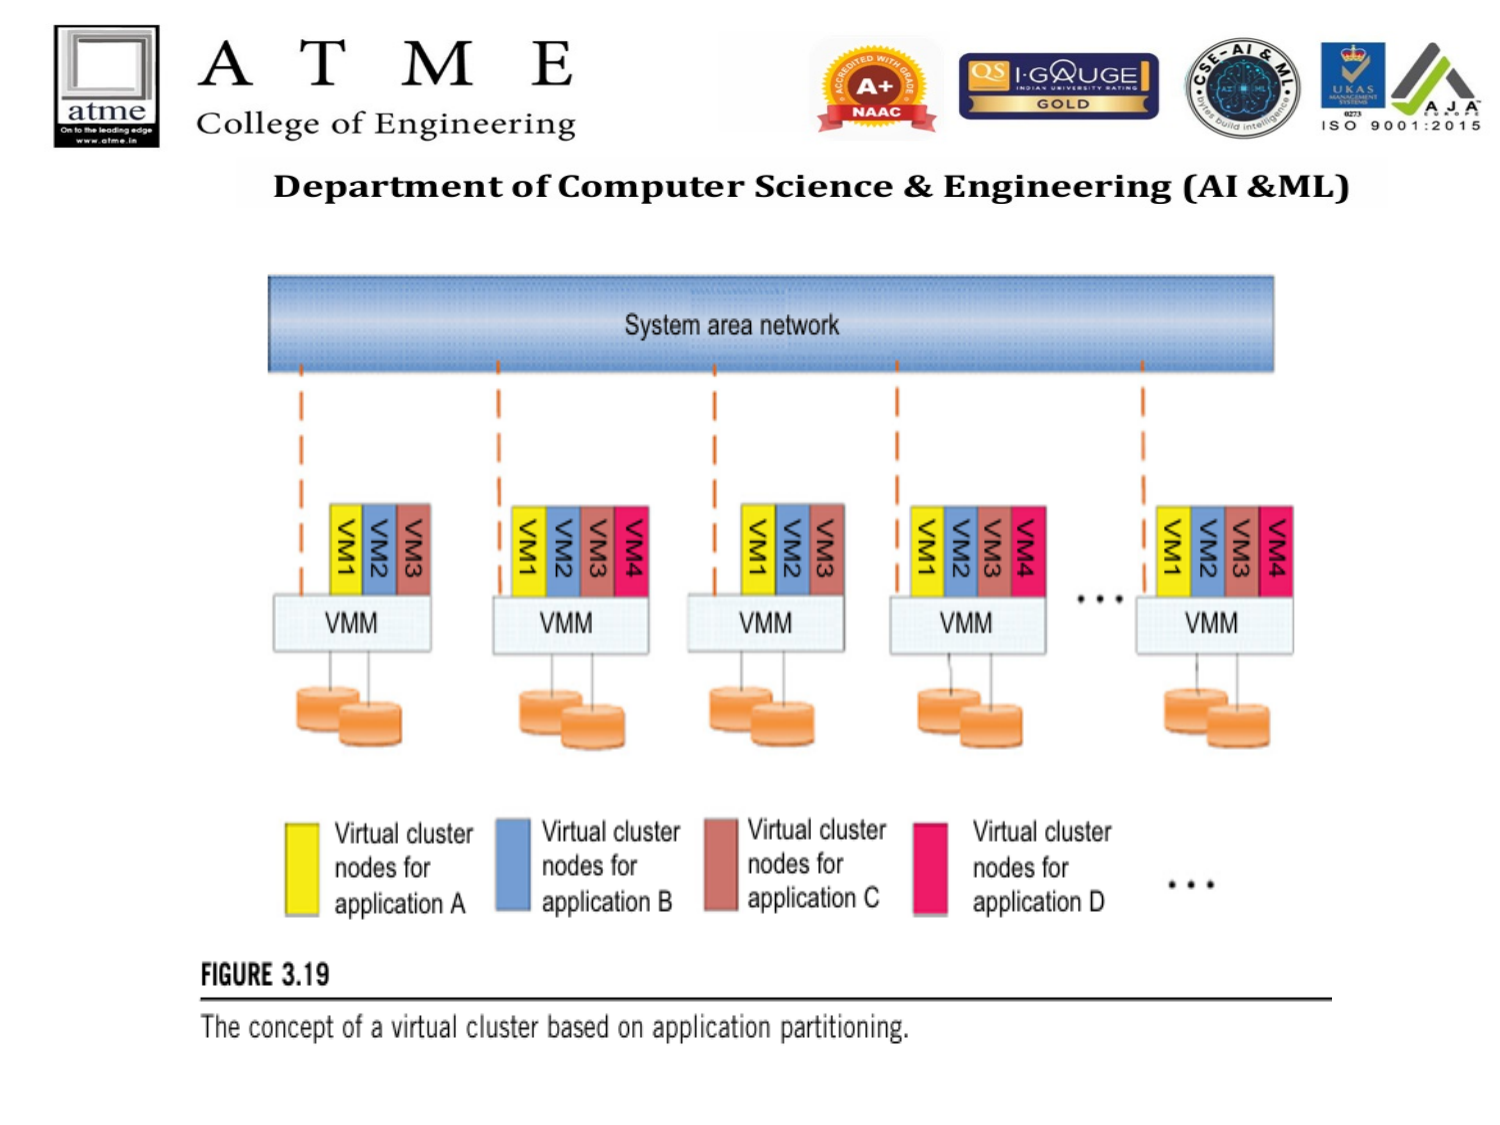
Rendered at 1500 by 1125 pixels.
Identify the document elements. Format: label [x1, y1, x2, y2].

picture [24, 0, 1500, 226]
picture [168, 251, 1332, 1051]
